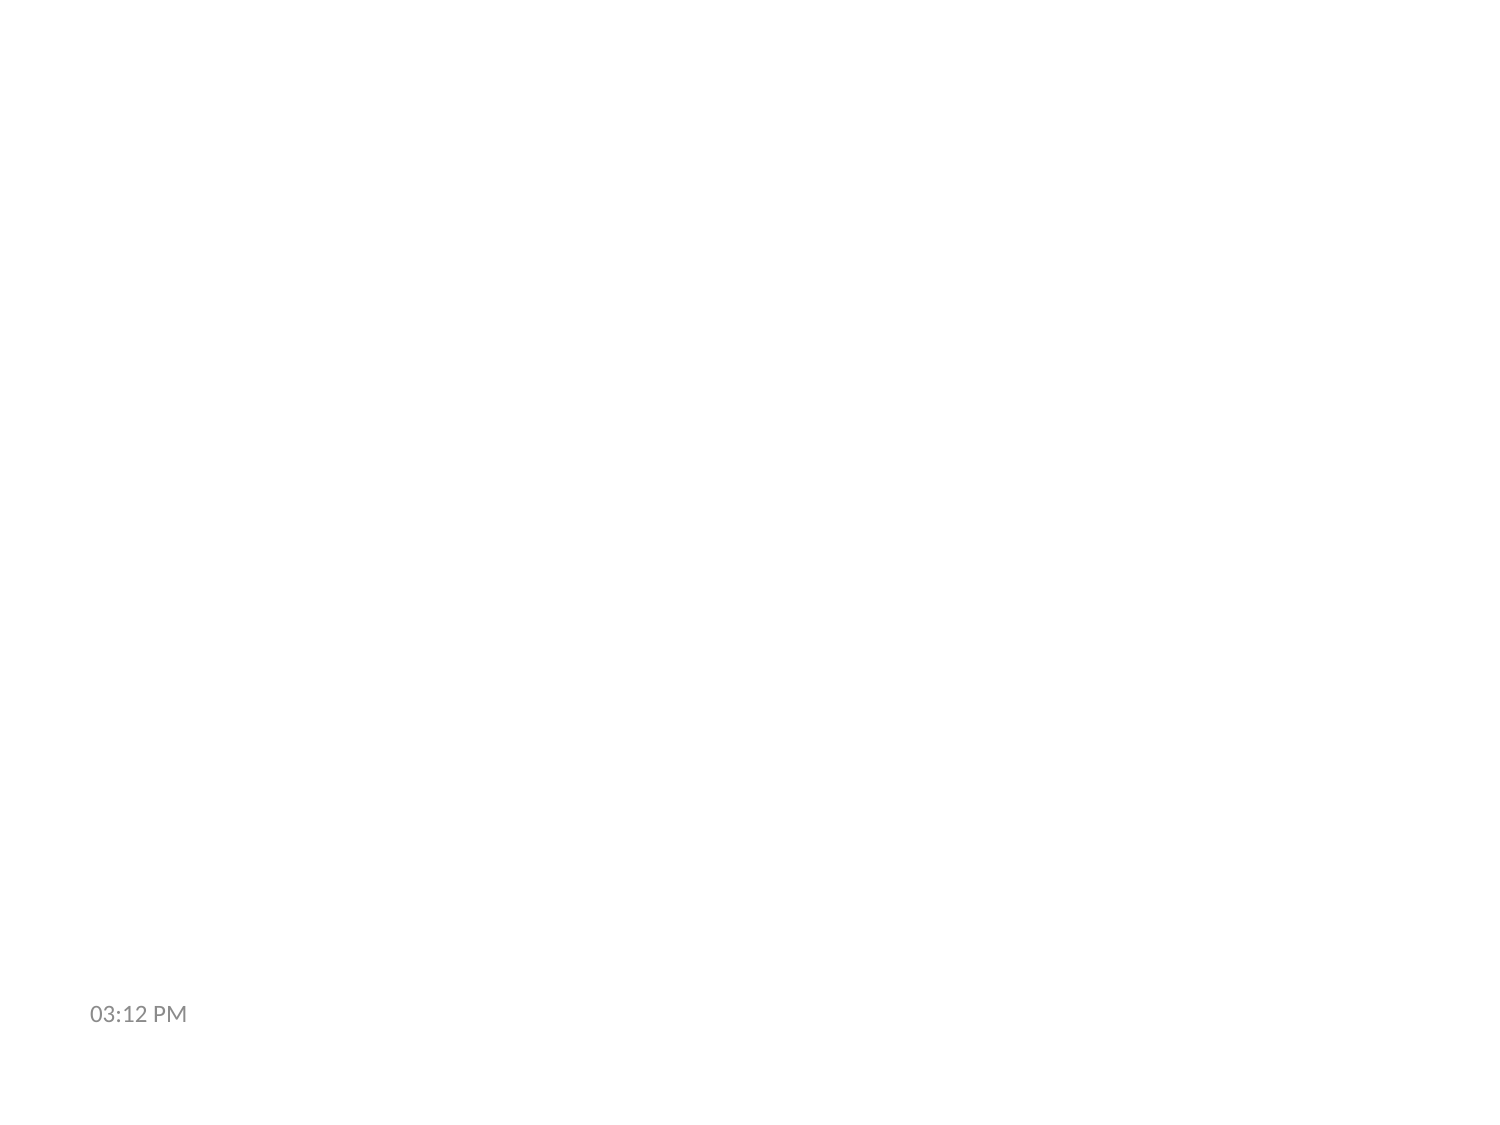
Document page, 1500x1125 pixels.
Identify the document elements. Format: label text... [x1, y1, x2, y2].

text_box 3:35 PM [75, 982, 425, 1043]
